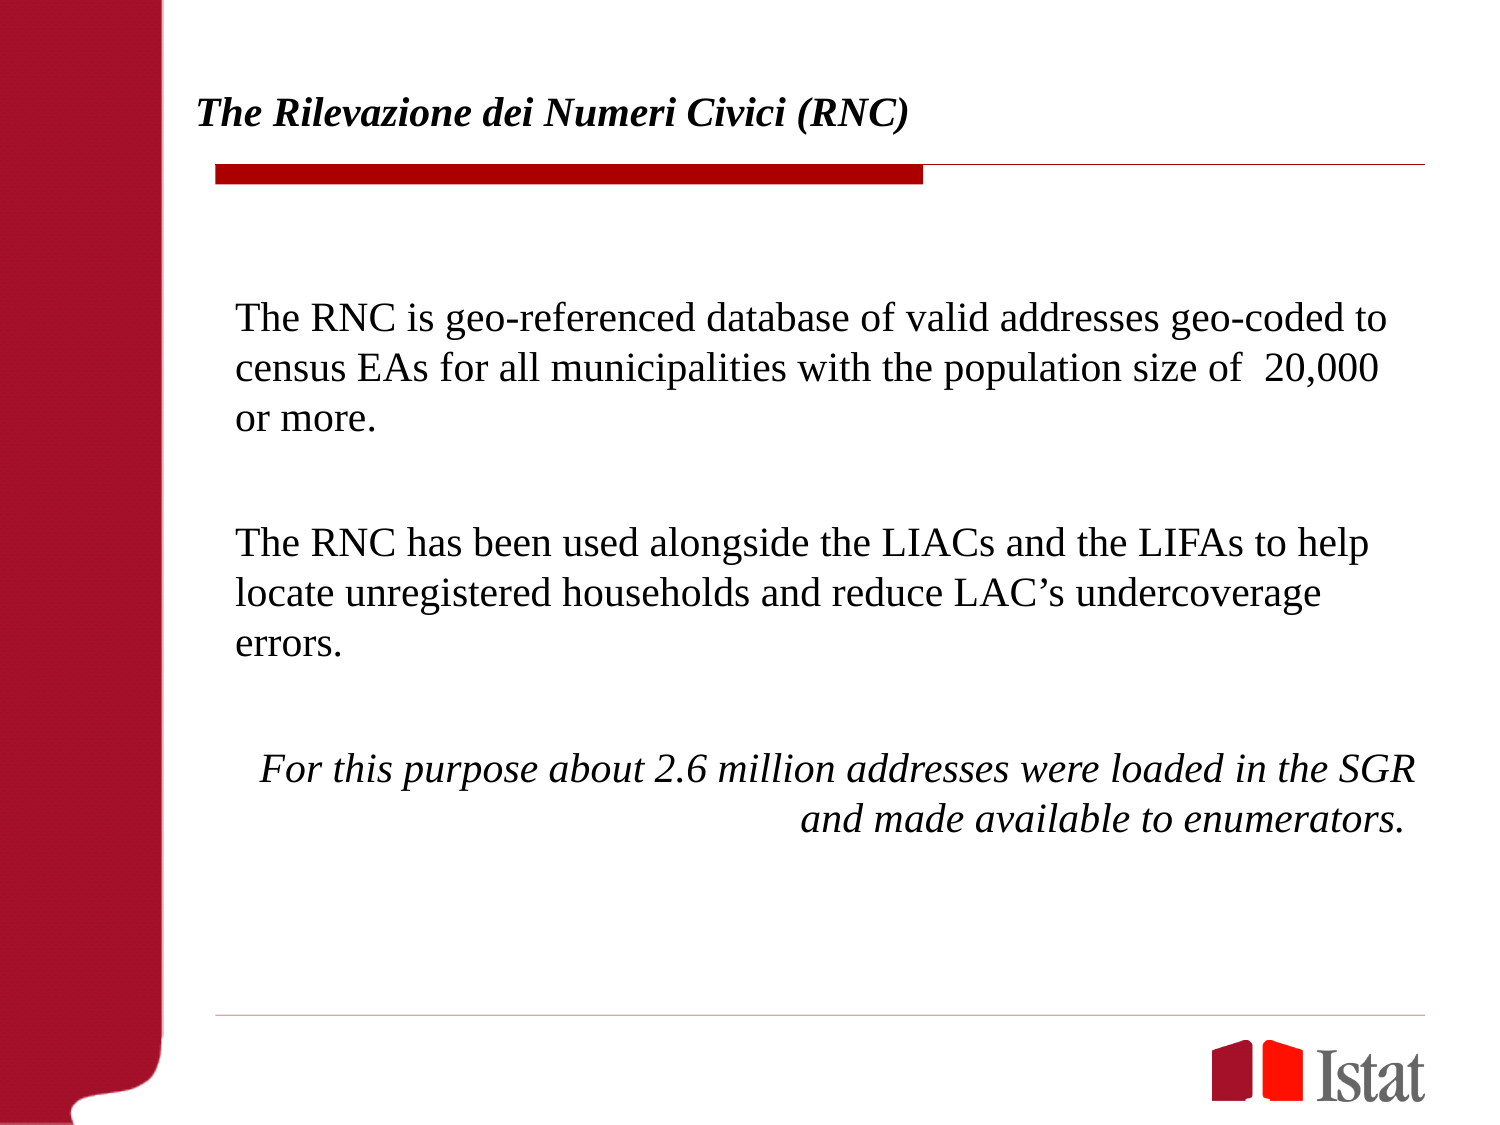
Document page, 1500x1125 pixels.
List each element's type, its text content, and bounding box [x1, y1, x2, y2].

list The RNC is geo-referenced database of valid addresses geo-coded to census EAs for all municipalities with the population size of 20,000 or more. The RNC has been used alongside the LIACs and the LIFAs to help locate unregistered households and reduce LAC’s undercoverage errors. For this purpose about 2.6 million addresses were loaded in the SGR and made available to enumerators. [178, 219, 1432, 1001]
title The Rilevazione dei Numeri Civici (RNC) [180, 44, 1425, 176]
picture [0, 0, 164, 1125]
picture [1212, 1040, 1425, 1102]
